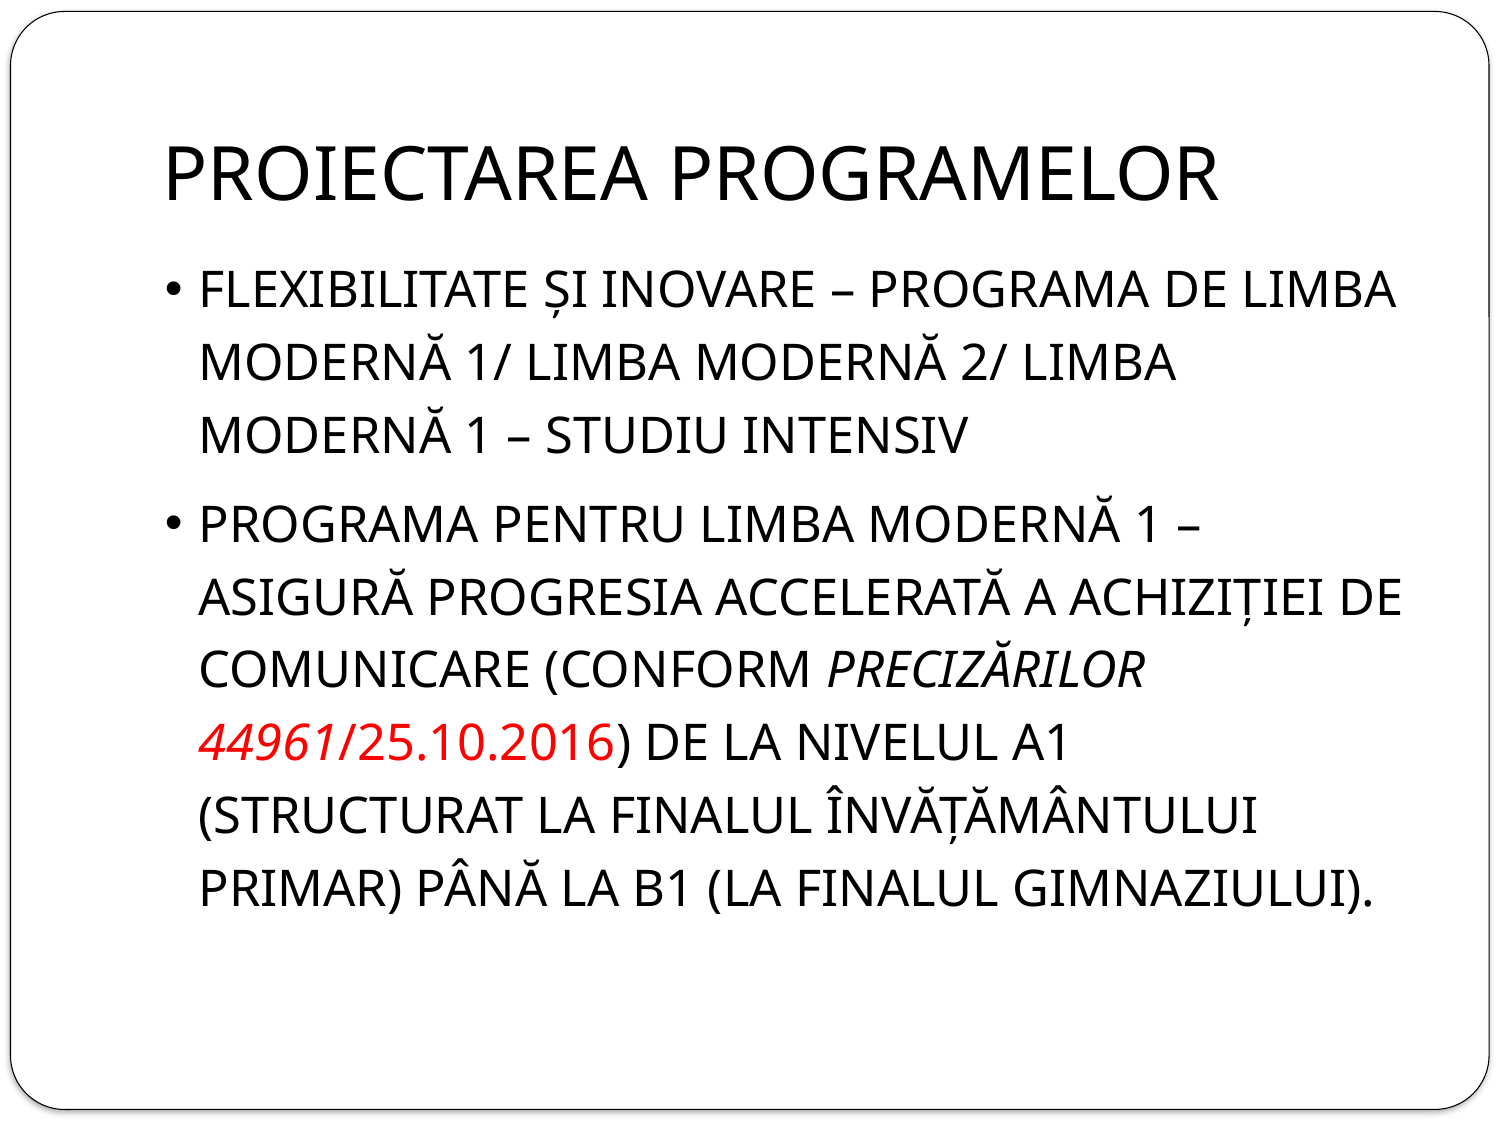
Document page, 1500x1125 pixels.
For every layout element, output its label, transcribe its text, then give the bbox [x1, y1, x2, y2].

title Proiectarea programelor [147, 42, 1423, 231]
list Flexibilitate și inovare – programa de Limba modernă 1/ Limba modernă 2/ Limba modernă 1 – studiu intensiv programa pentru Limba modernă 1 – asigură progresia accelerată a achiziției de comunicare (conform Precizărilor 44961/25.10.2016) de la nivelul A1 (structurat la finalul învățământului primar) până la B1 (la finalul gimnaziului). [150, 237, 1425, 988]
